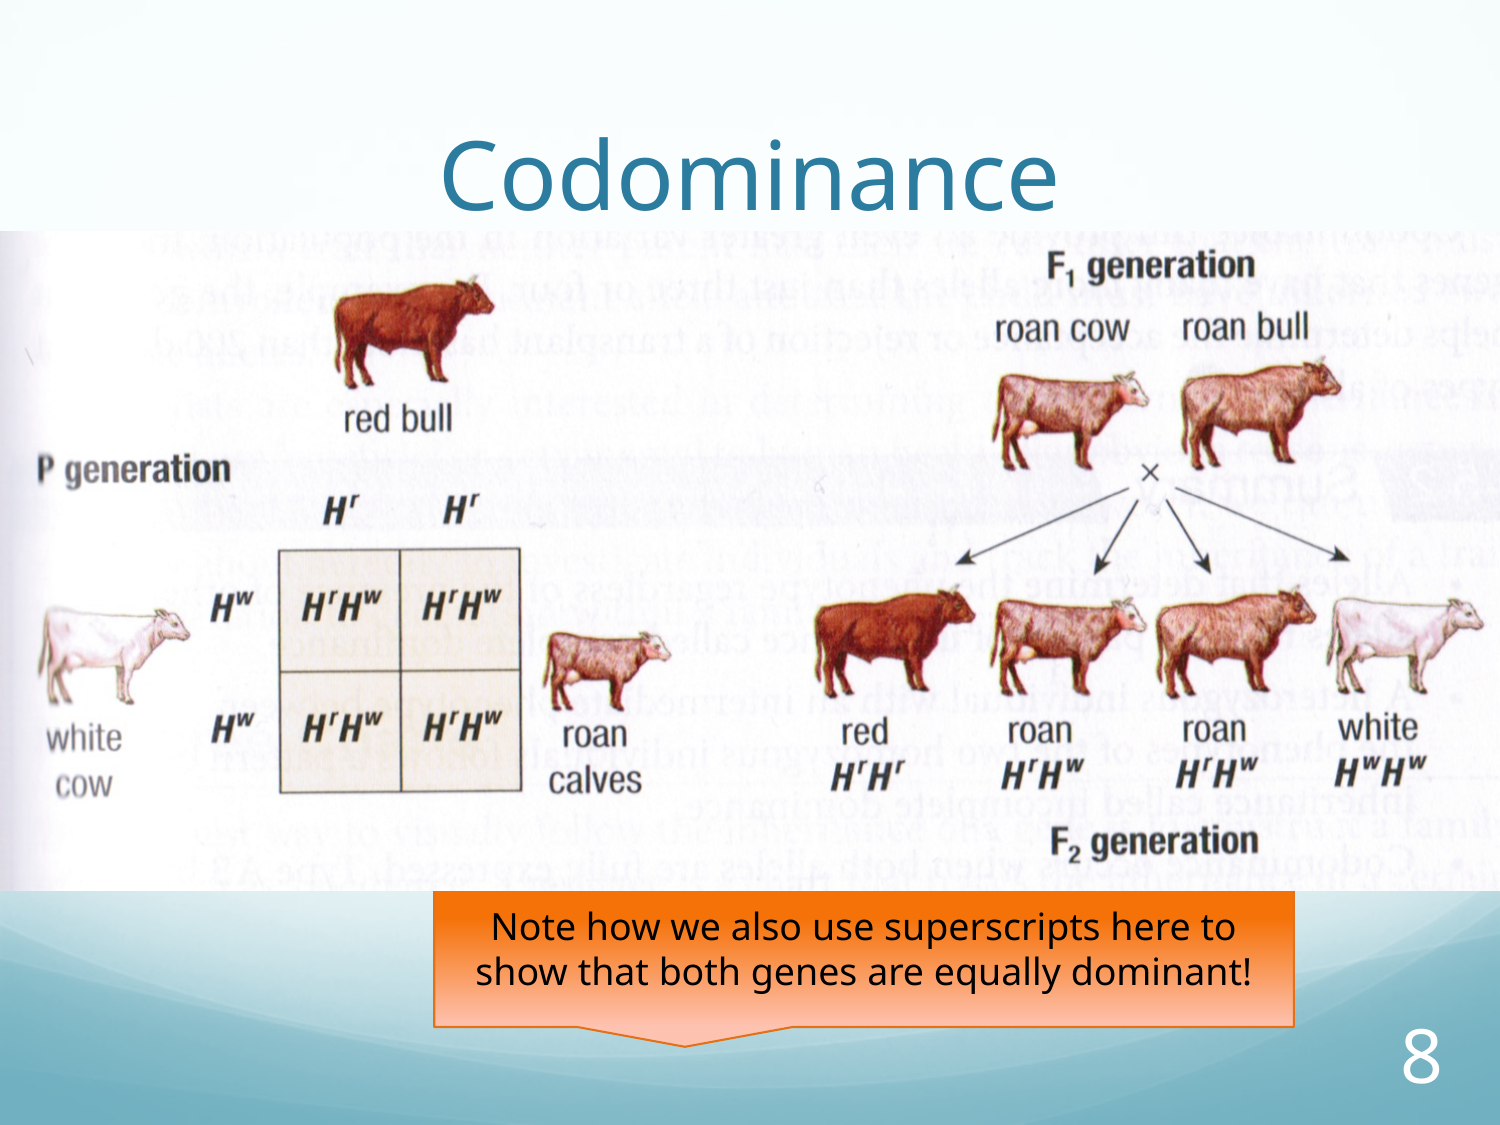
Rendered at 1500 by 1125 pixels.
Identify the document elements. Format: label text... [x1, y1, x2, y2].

slide_number 8 [1295, 1029, 1459, 1090]
picture [0, 230, 1500, 891]
text_box Note how we also use superscripts here to show that both genes are equally dominant! [433, 908, 1295, 1048]
title Codominance [90, 17, 1410, 227]
